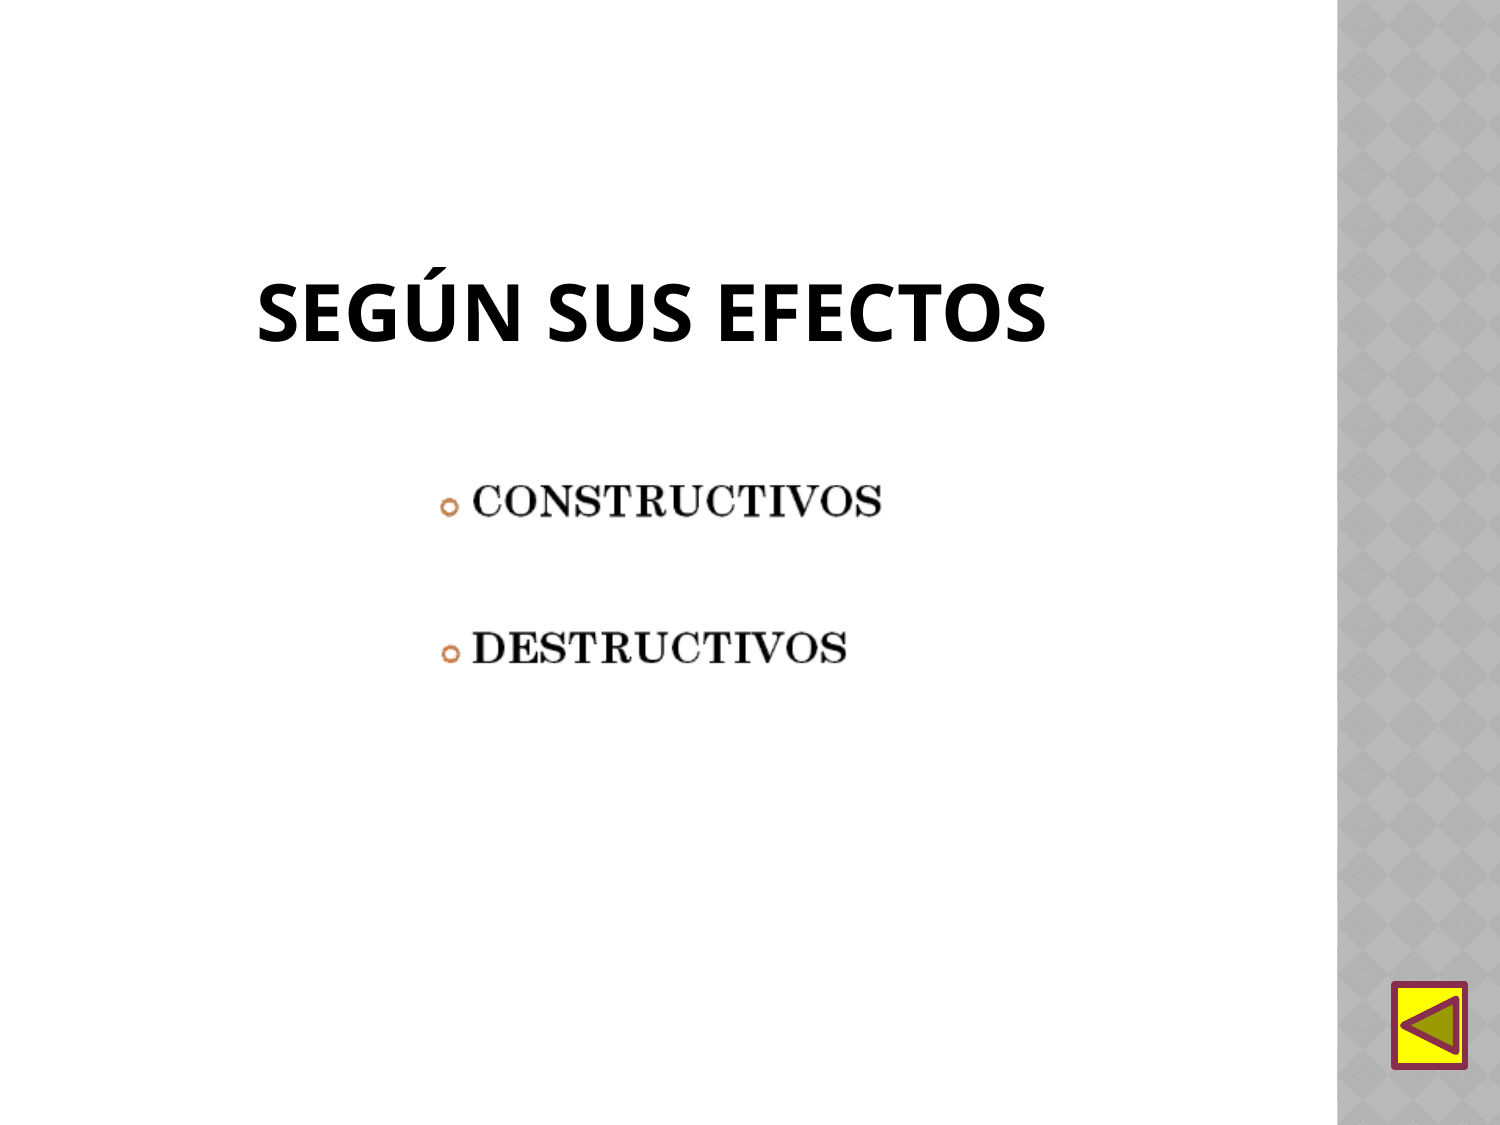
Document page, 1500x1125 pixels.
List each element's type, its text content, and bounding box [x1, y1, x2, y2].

picture [433, 468, 905, 535]
picture [438, 620, 868, 683]
text_box [1391, 981, 1468, 1070]
title SEGÚN SUS EFECTOS [58, 246, 1247, 358]
